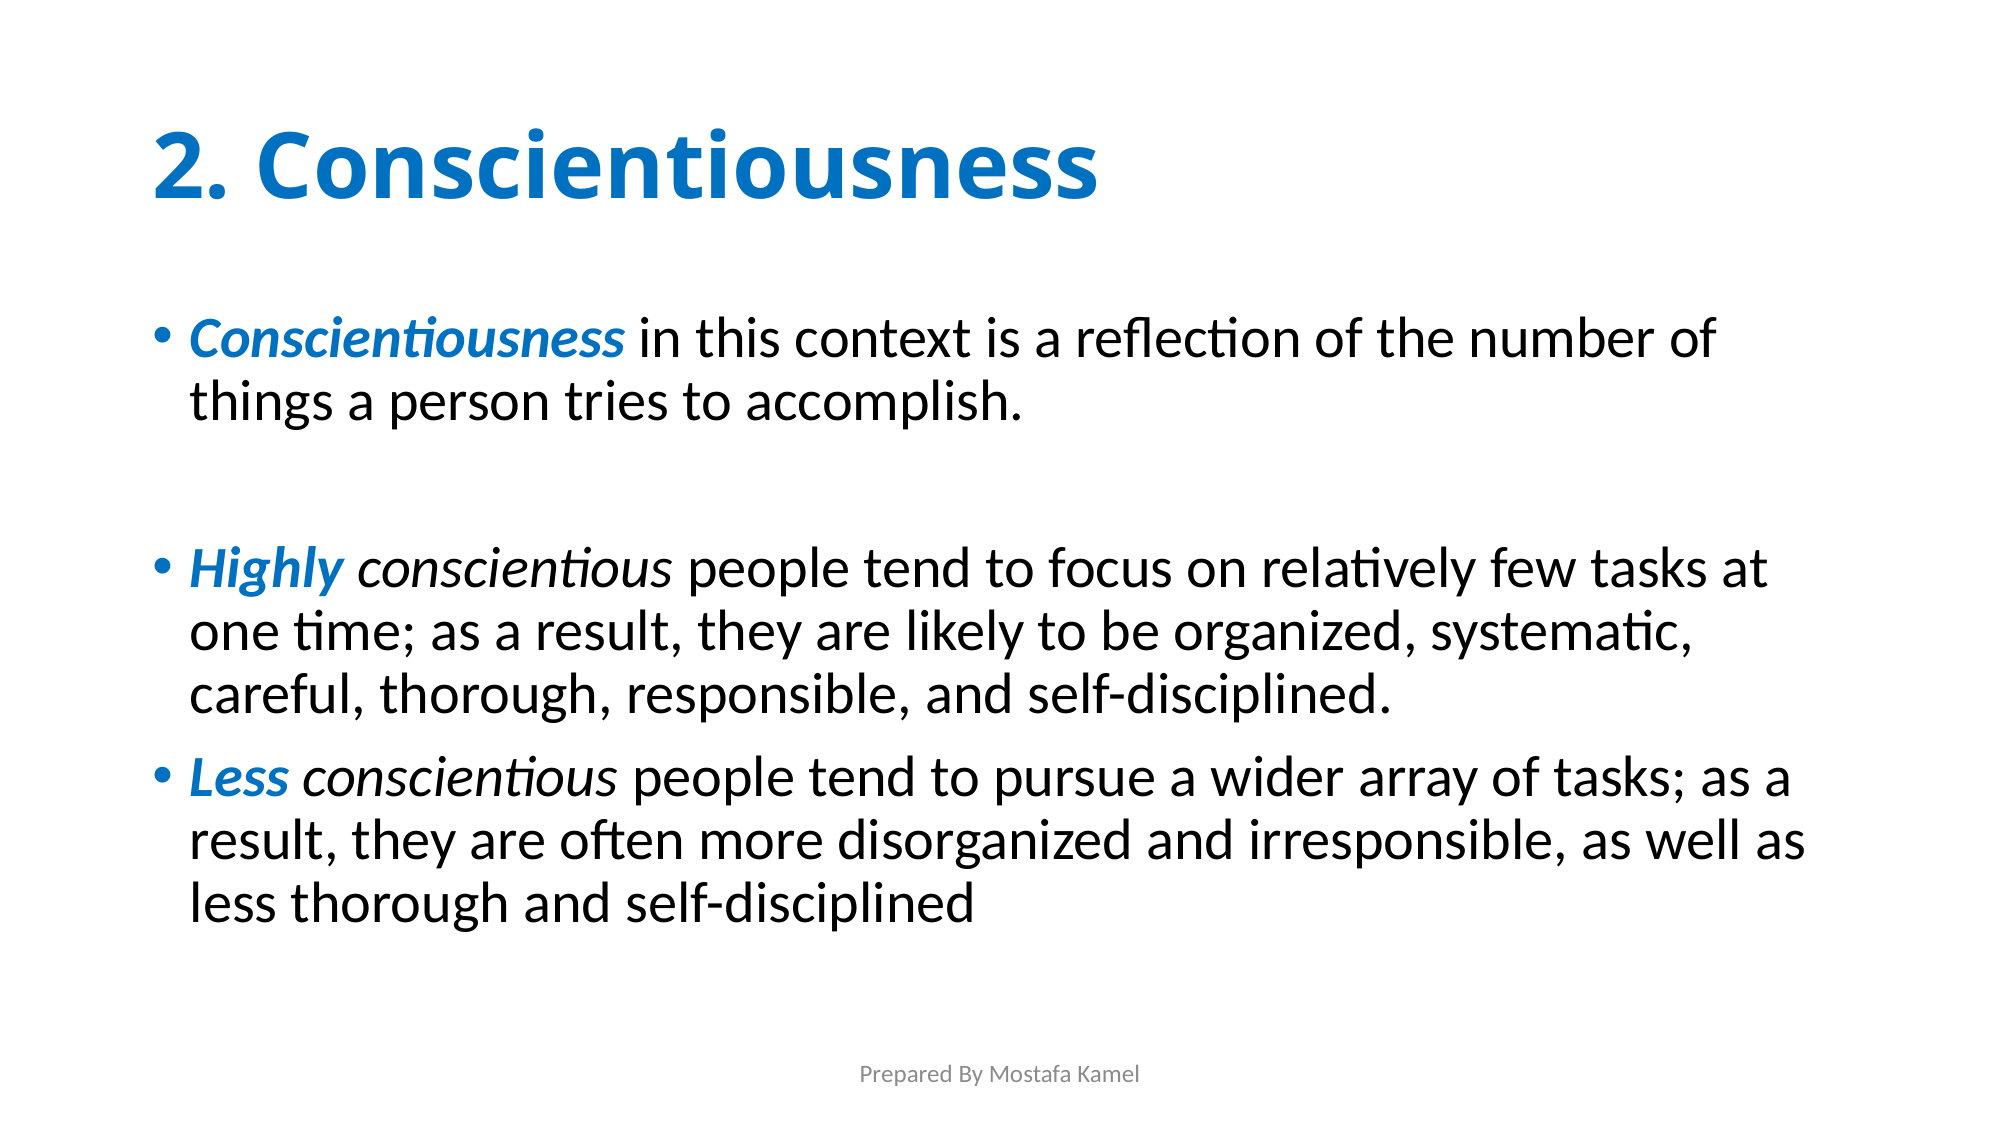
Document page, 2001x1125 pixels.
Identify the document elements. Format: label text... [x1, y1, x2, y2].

title 2. Conscientiousness [137, 59, 1863, 278]
footer Prepared By Mostafa Kamel [662, 1042, 1338, 1103]
list Conscientiousness in this context is a reflection of the number of things a person tries to accomplish. Highly conscientious people tend to focus on relatively few tasks at one time; as a result, they are likely to be organized, systematic, careful, thorough, responsible, and self-disciplined. Less conscientious people tend to pursue a wider array of tasks; as a result, they are often more disorganized and irresponsible, as well as less thorough and self-disciplined [137, 299, 1863, 1014]
